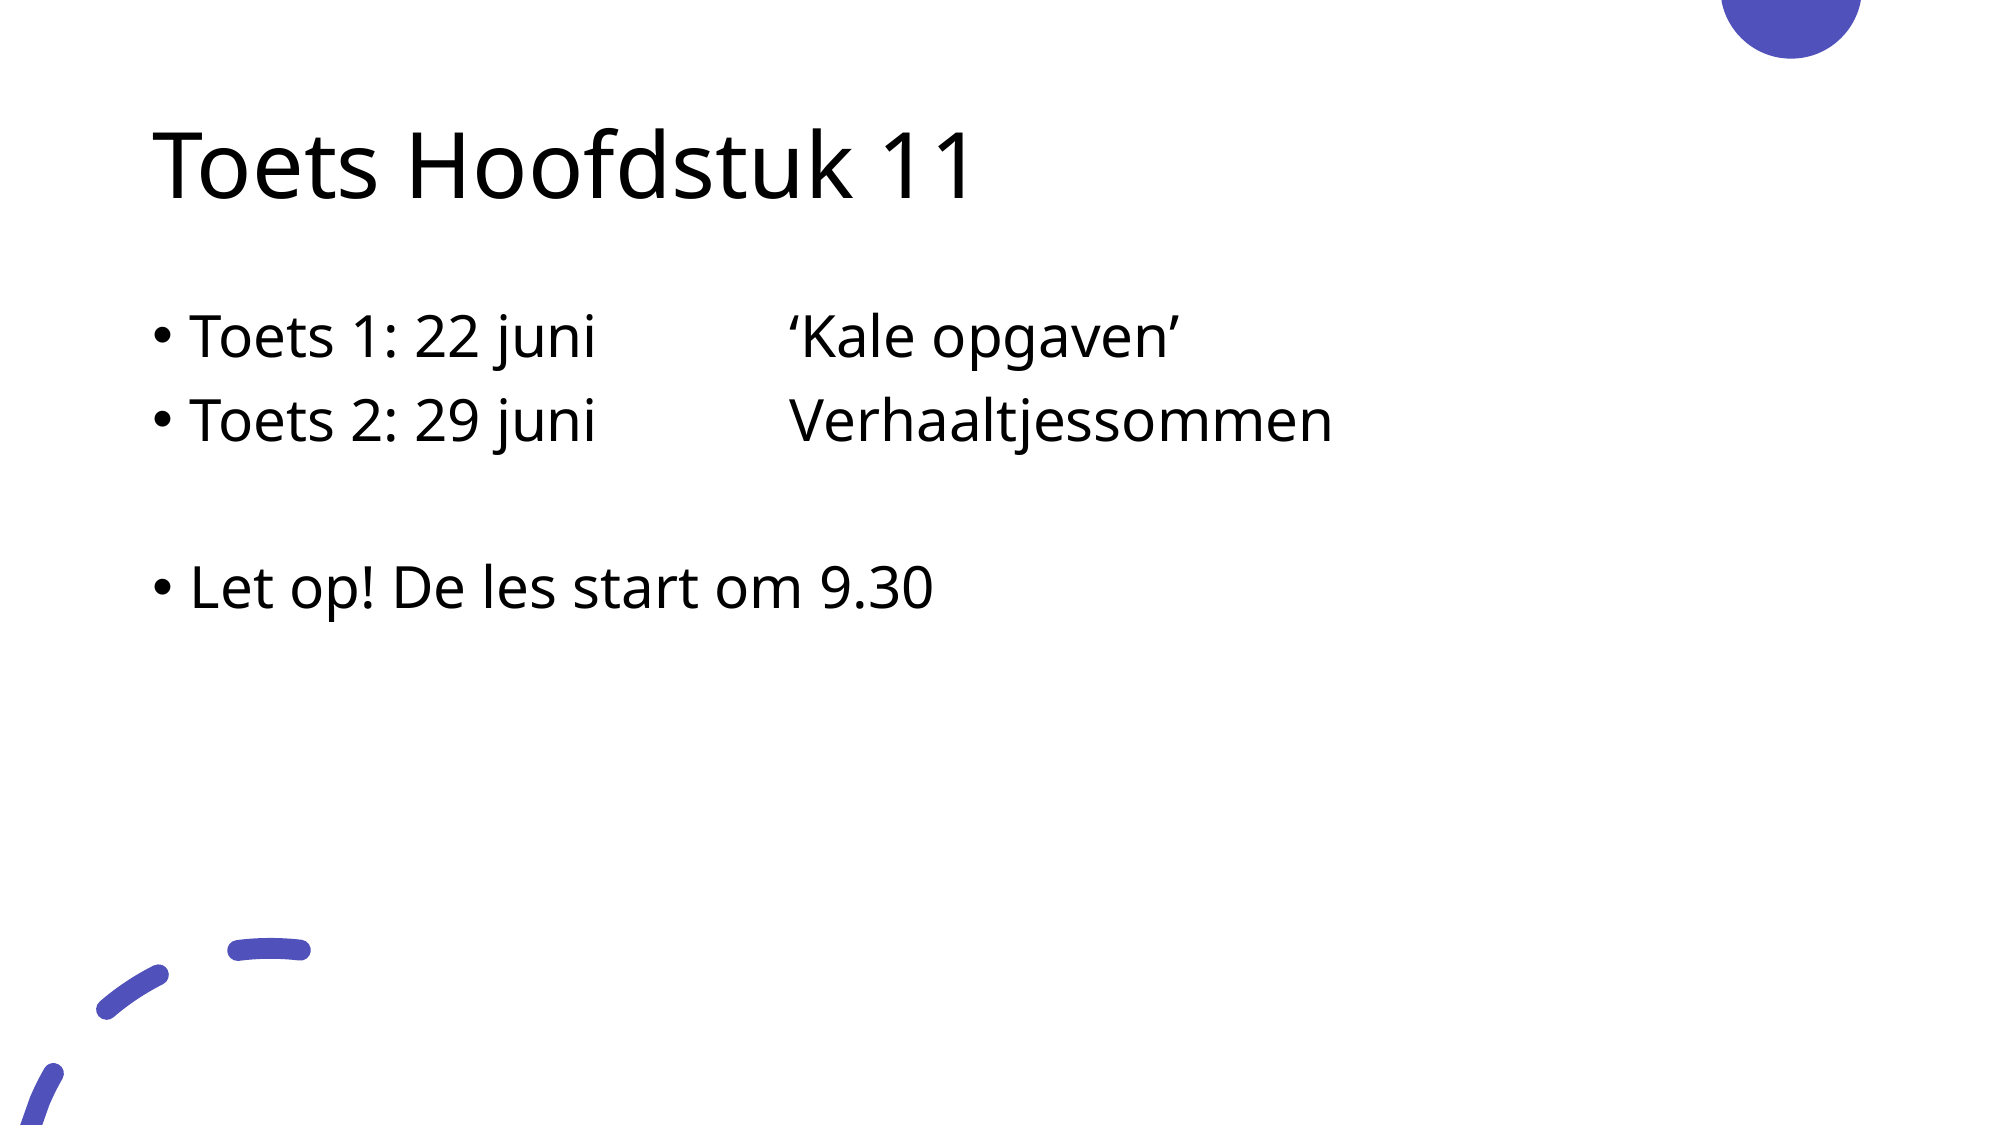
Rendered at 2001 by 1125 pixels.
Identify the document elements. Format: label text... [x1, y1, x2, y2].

title Toets Hoofdstuk 11 [137, 59, 1863, 278]
list Toets 1: 22 juni ‘Kale opgaven’ Toets 2: 29 juni Verhaaltjessommen Let op! De les start om 9.30 [137, 299, 1863, 933]
